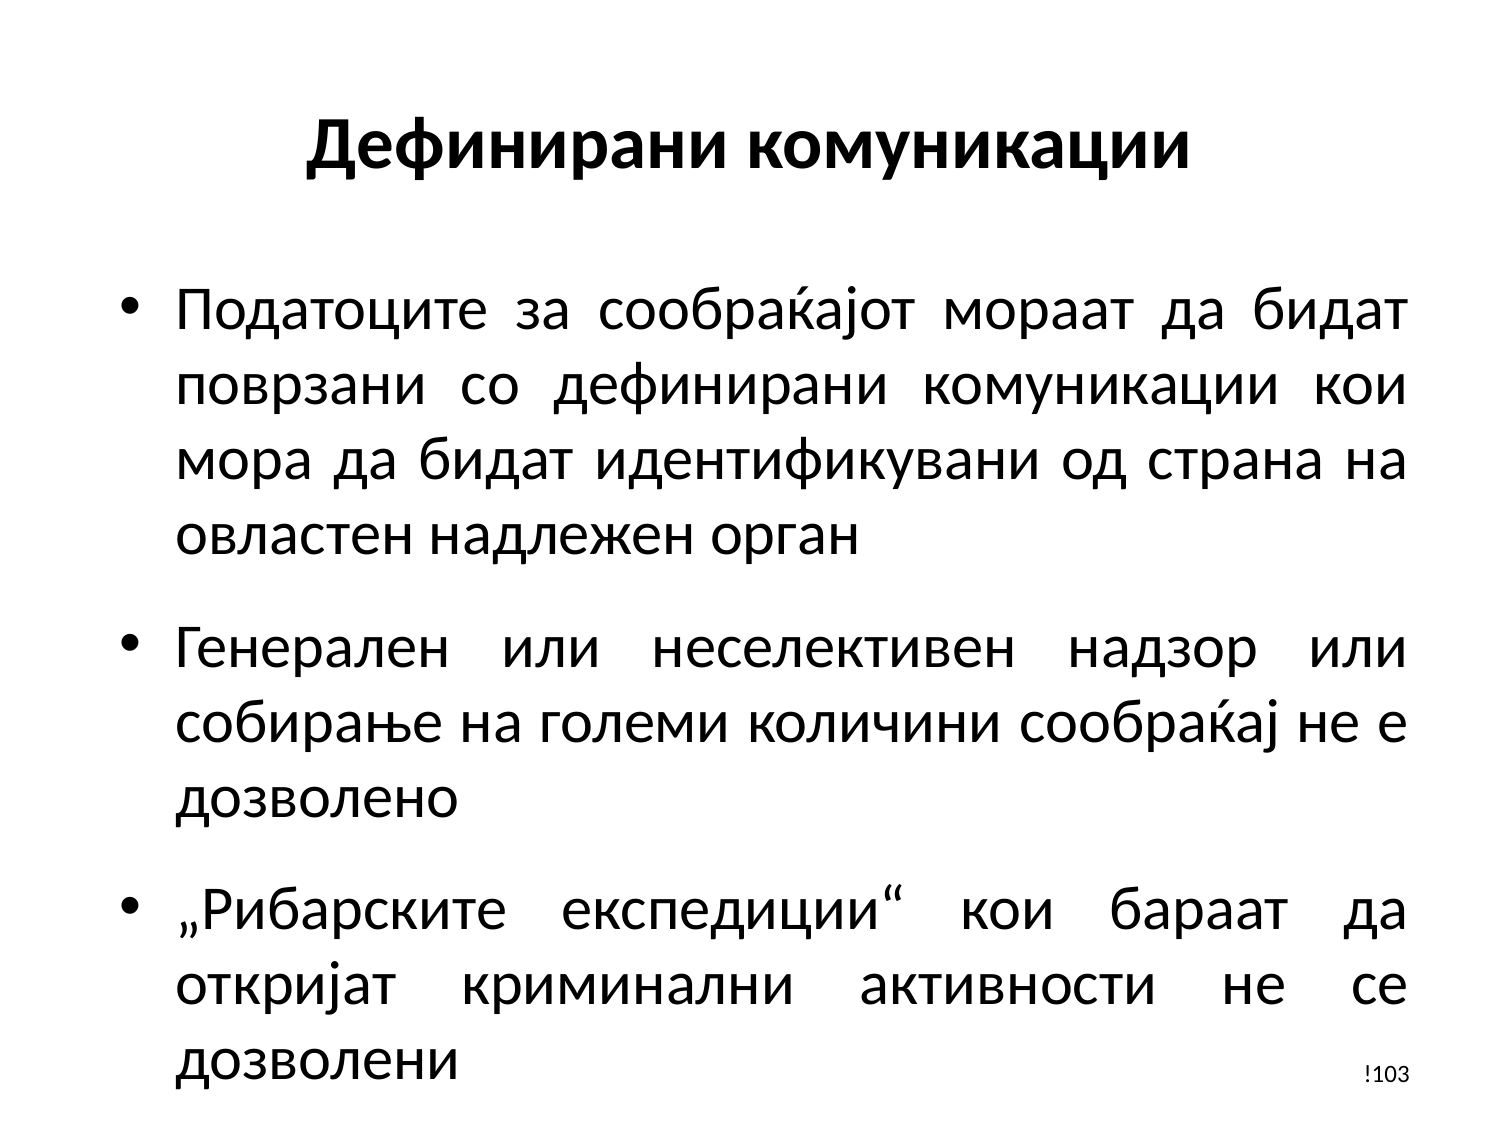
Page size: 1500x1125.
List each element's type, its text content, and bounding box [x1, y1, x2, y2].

title Дефинирани комуникации [74, 44, 1426, 233]
slide_number !103 [1074, 1042, 1425, 1103]
list Податоците за сообраќајот мораат да бидат поврзани со дефинирани комуникации кои мора да бидат идентификувани од страна на овластен надлежен орган Генерален или неселективен надзор или собирање на големи количини сообраќај не е дозволено „Рибарските експедиции“ кои бараат да откријат криминални активности не се дозволени [103, 259, 1426, 1003]
